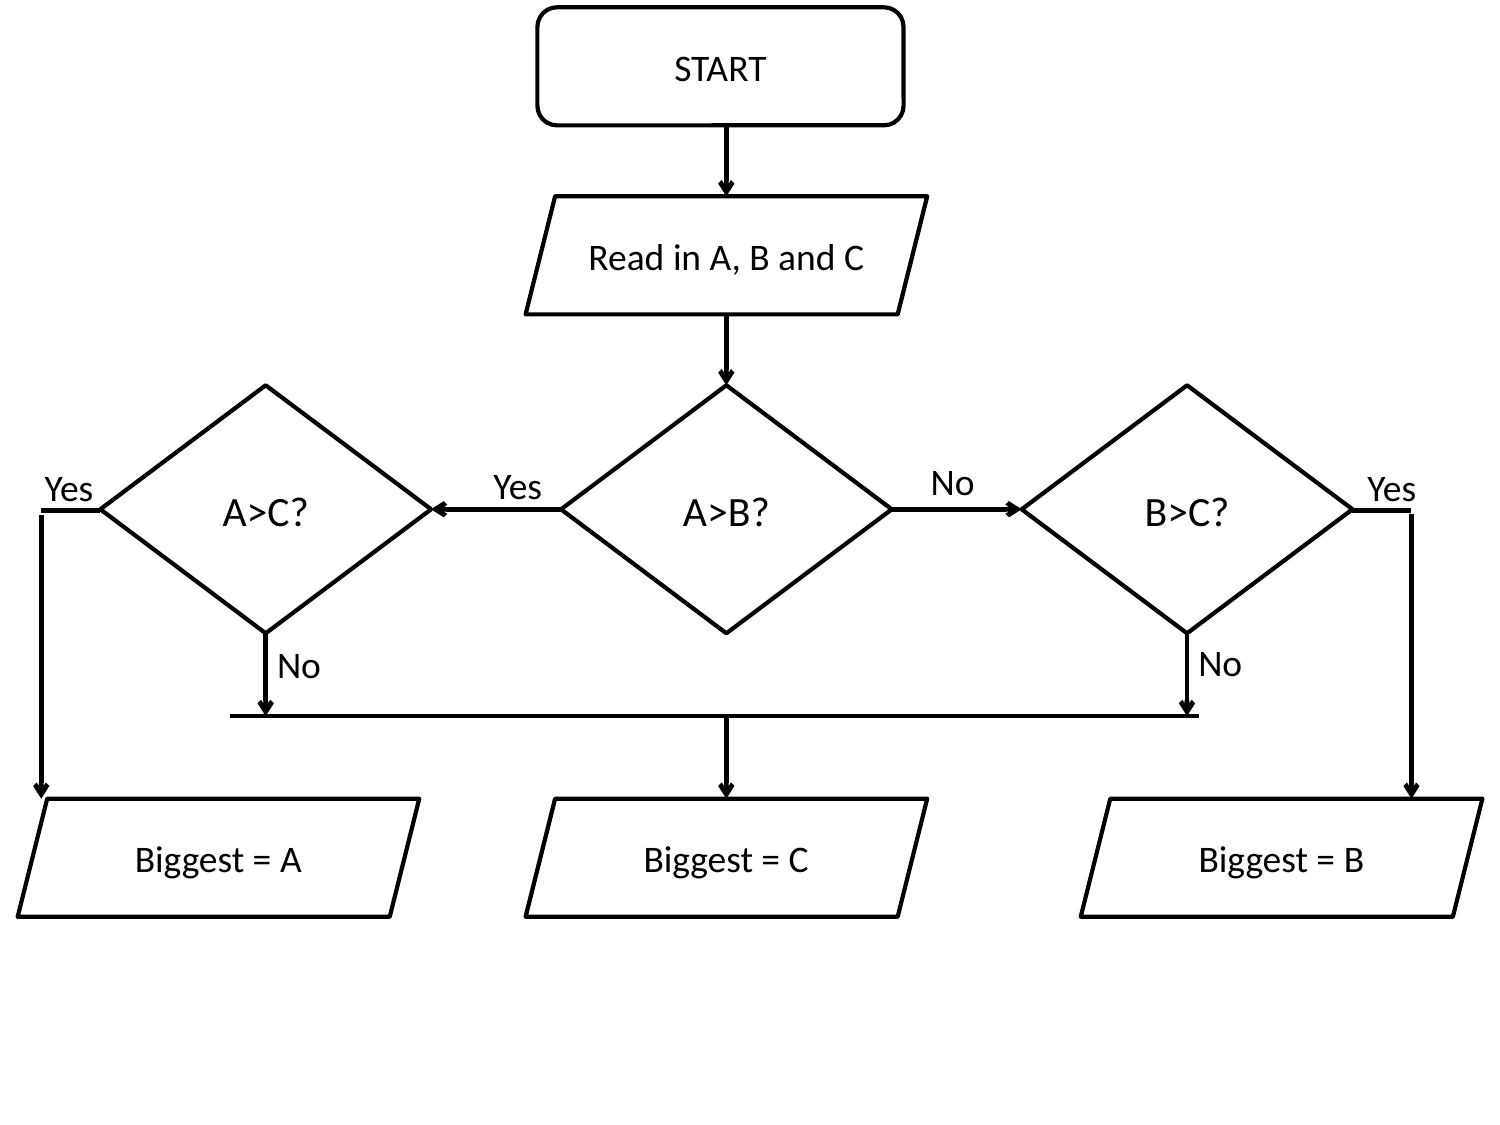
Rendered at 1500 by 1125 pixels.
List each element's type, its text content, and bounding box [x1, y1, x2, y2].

text_box Biggest = A [15, 796, 422, 919]
text_box No [1183, 631, 1258, 692]
text_box A>B? [560, 385, 893, 635]
text_box Biggest = C [523, 796, 930, 919]
text_box B>C? [1020, 383, 1352, 633]
text_box No [915, 450, 990, 508]
text_box A>C? [105, 383, 433, 634]
text_box START [535, 5, 906, 128]
text_box Read in A, B and C [523, 194, 930, 317]
text_box Biggest = B [1078, 796, 1485, 919]
text_box Yes [29, 456, 109, 516]
text_box Yes [478, 454, 558, 508]
text_box No [266, 633, 337, 694]
text_box Yes [1352, 456, 1432, 516]
